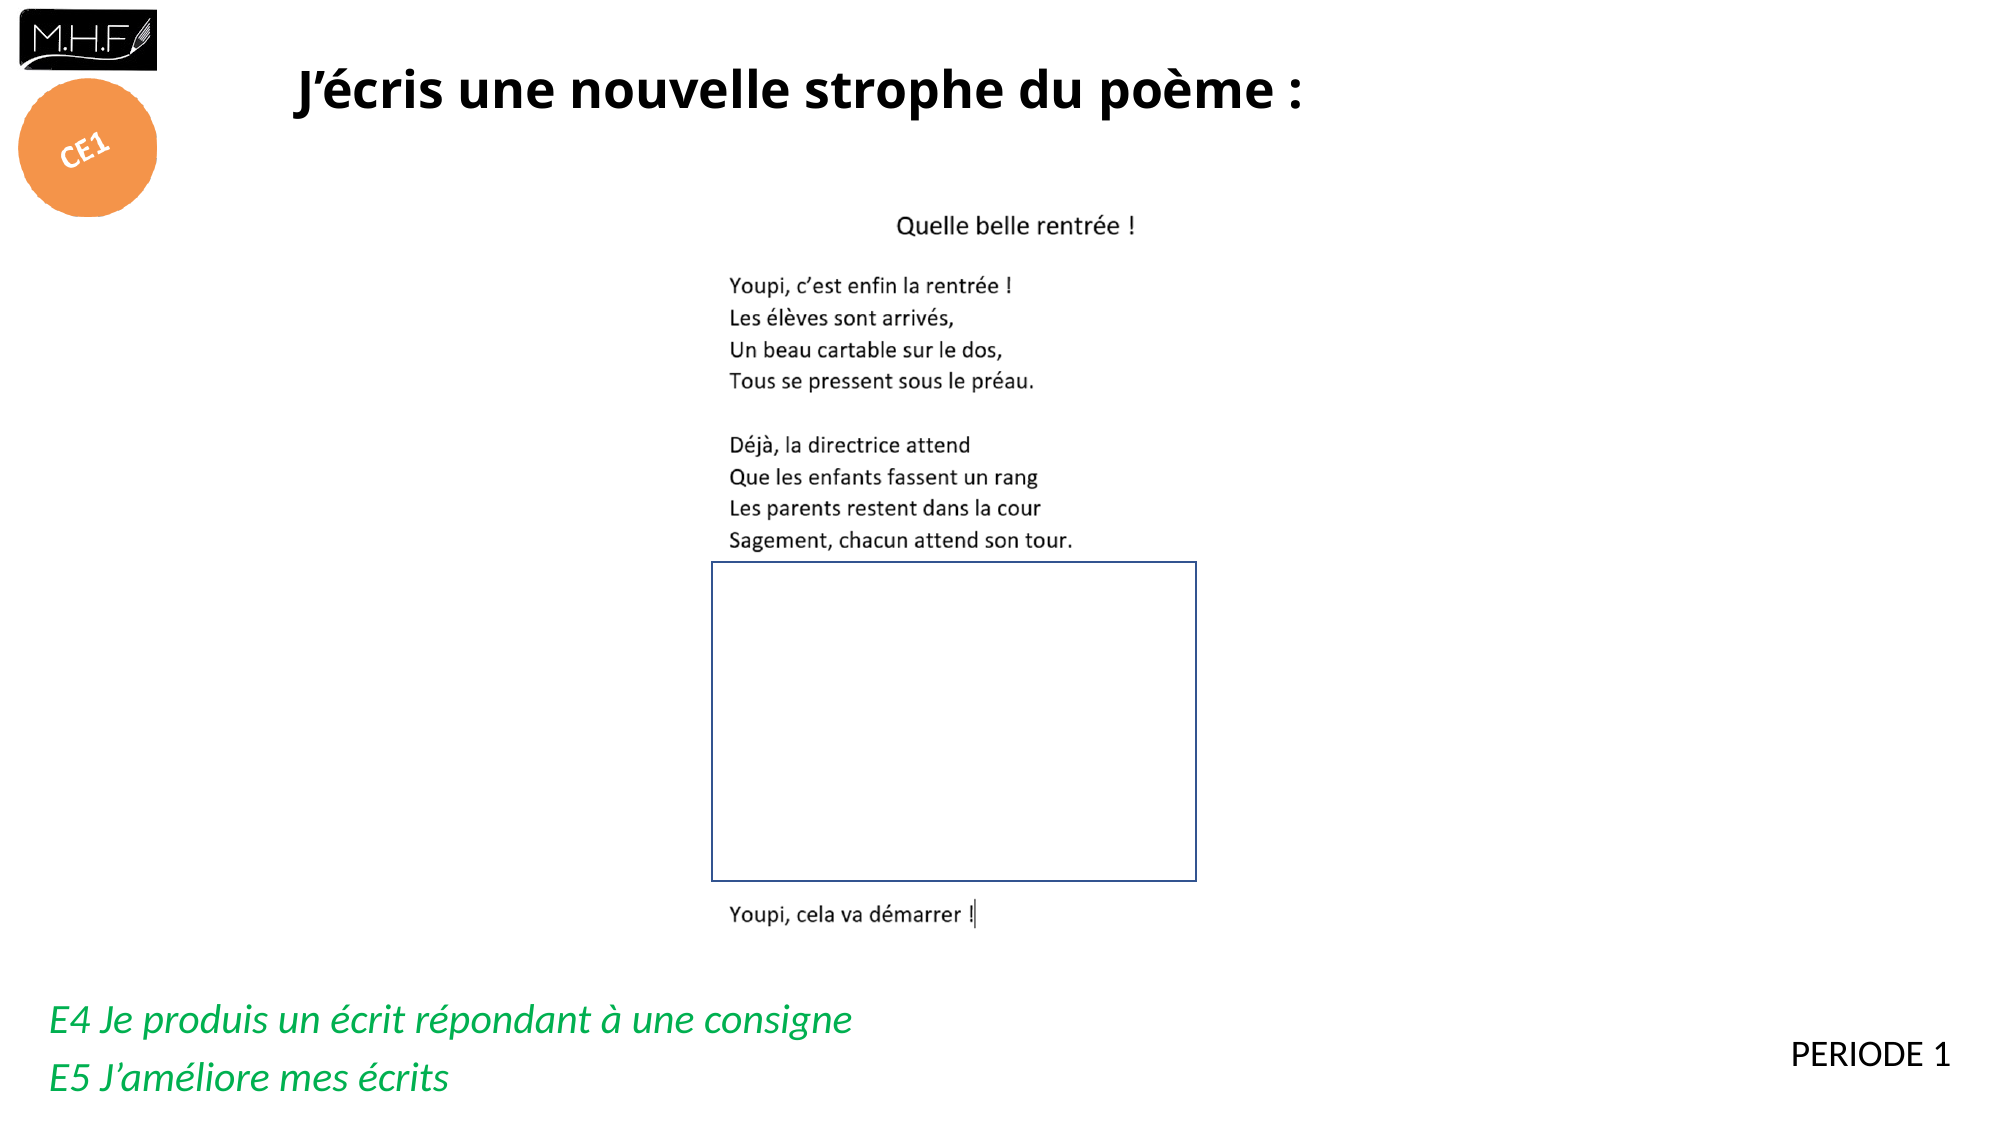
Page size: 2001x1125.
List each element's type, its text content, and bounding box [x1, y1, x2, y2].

text_box PERIODE 1 [1446, 1021, 1967, 1082]
text_box E4 Je produis un écrit répondant à une consigne E5 J’améliore mes écrits [33, 983, 1446, 1118]
picture [18, 78, 157, 218]
picture [16, 7, 157, 74]
picture [671, 179, 1218, 945]
text_box J’écris une nouvelle strophe du poème : [282, 0, 1397, 127]
